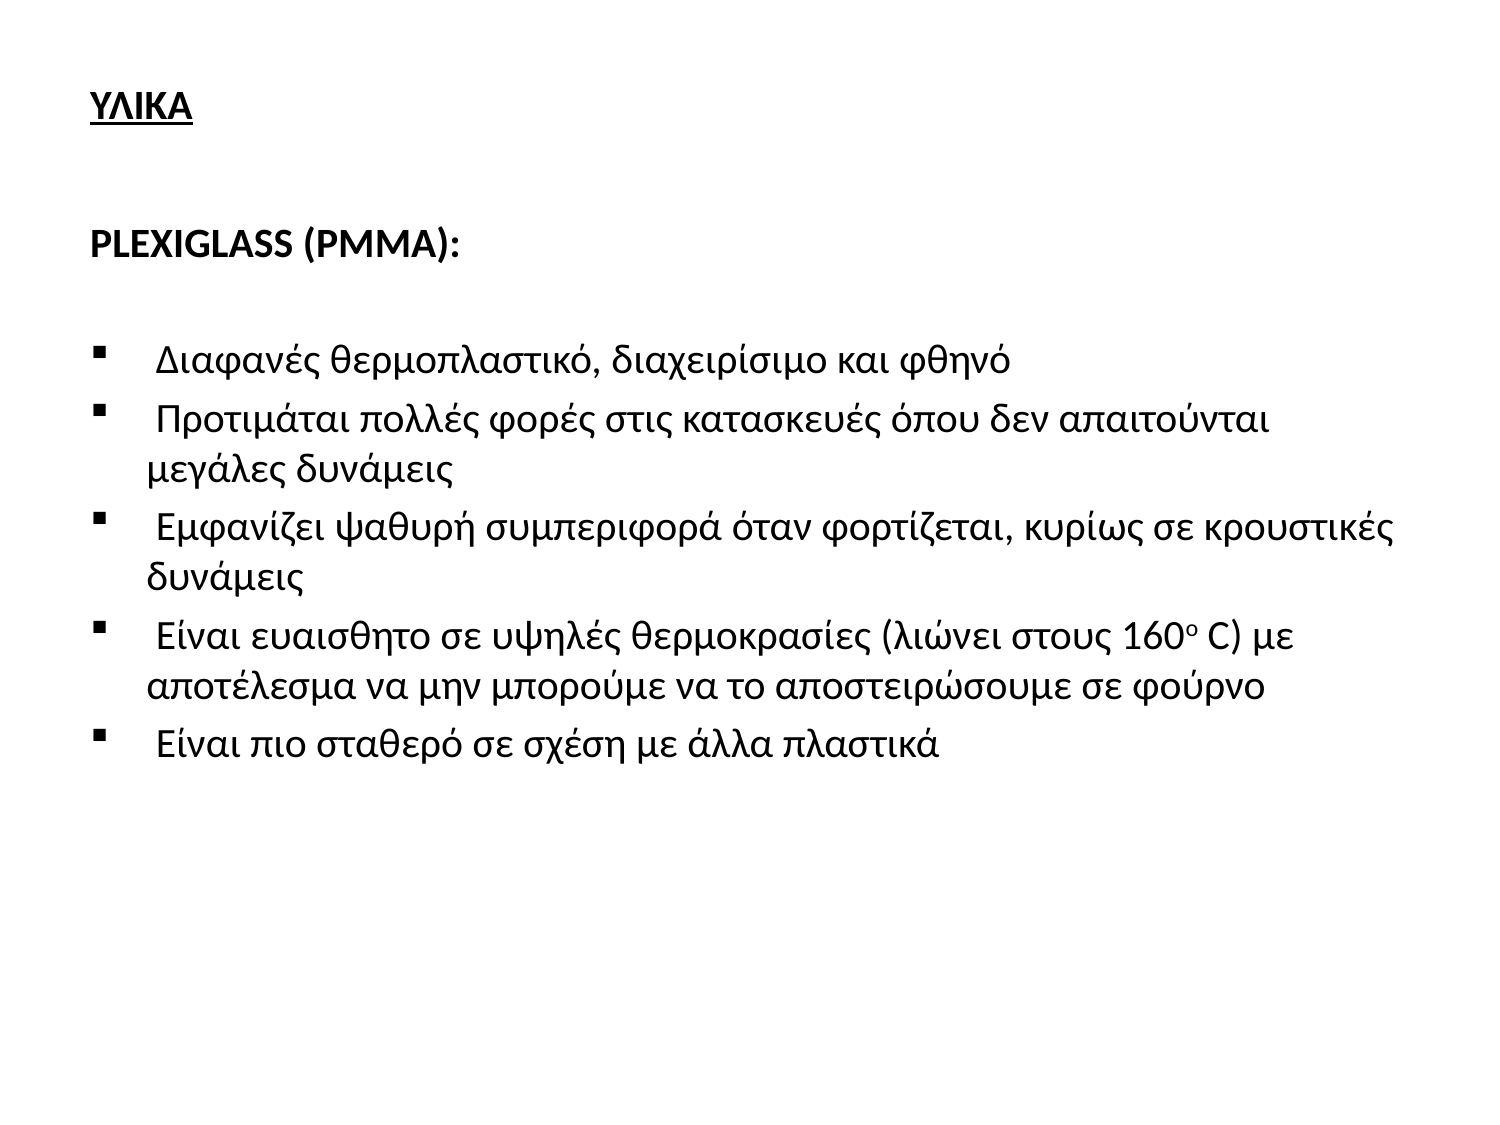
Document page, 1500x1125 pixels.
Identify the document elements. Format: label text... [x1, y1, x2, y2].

list PLEXIGLASS (PMMA): Διαφανές θερμοπλαστικό, διαχειρίσιμο και φθηνό Προτιμάται πολλές φορές στις κατασκευές όπου δεν απαιτούνται μεγάλες δυνάμεις Εμφανίζει ψαθυρή συμπεριφορά όταν φορτίζεται, κυρίως σε κρουστικές δυνάμεις Είναι ευαισθητο σε υψηλές θερμοκρασίες (λιώνει στους 160ο C) με αποτέλεσμα να μην μπορούμε να το αποστειρώσουμε σε φούρνο Είναι πιο σταθερό σε σχέση με άλλα πλαστικά [75, 208, 1425, 1005]
title ΥΛΙΚΑ [75, 45, 1425, 161]
